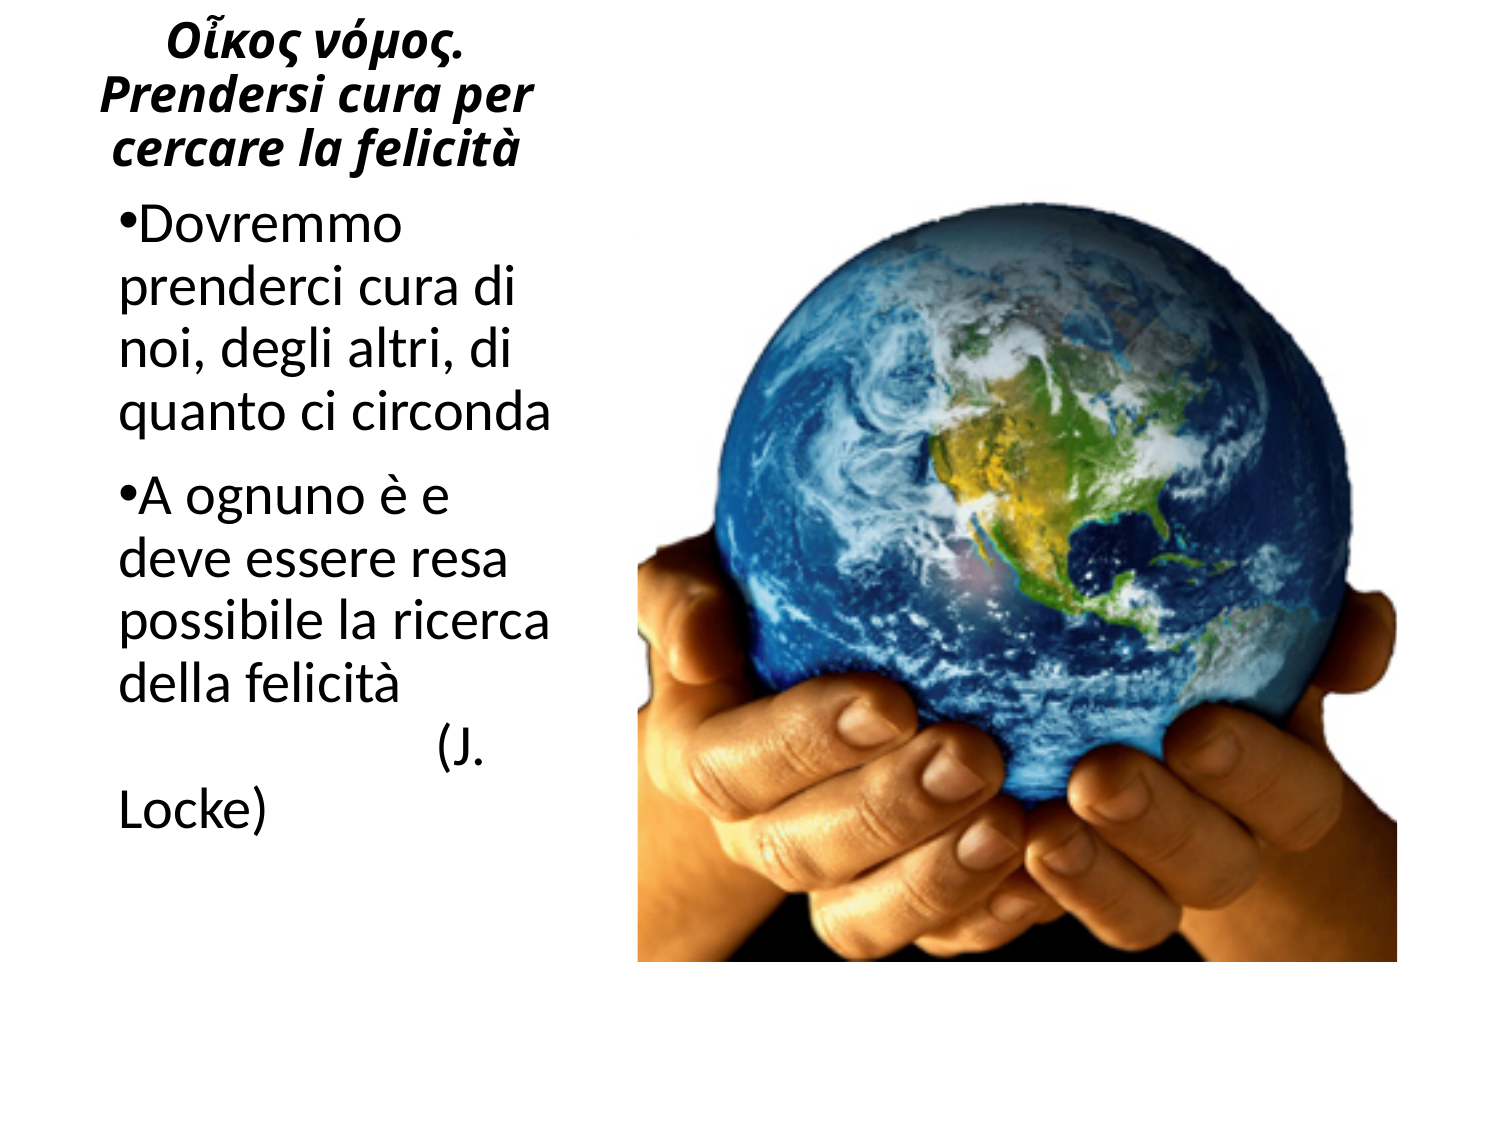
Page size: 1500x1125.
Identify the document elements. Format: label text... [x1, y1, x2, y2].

picture [637, 161, 1398, 962]
title Οἶκος νόμος. Prendersi cura per cercare la felicità [78, 34, 555, 185]
list Dovremmo prenderci cura di noi, degli altri, di quanto ci circonda A ognuno è e deve essere resa possibile la ricerca della felicità (J. Locke) [103, 184, 588, 963]
